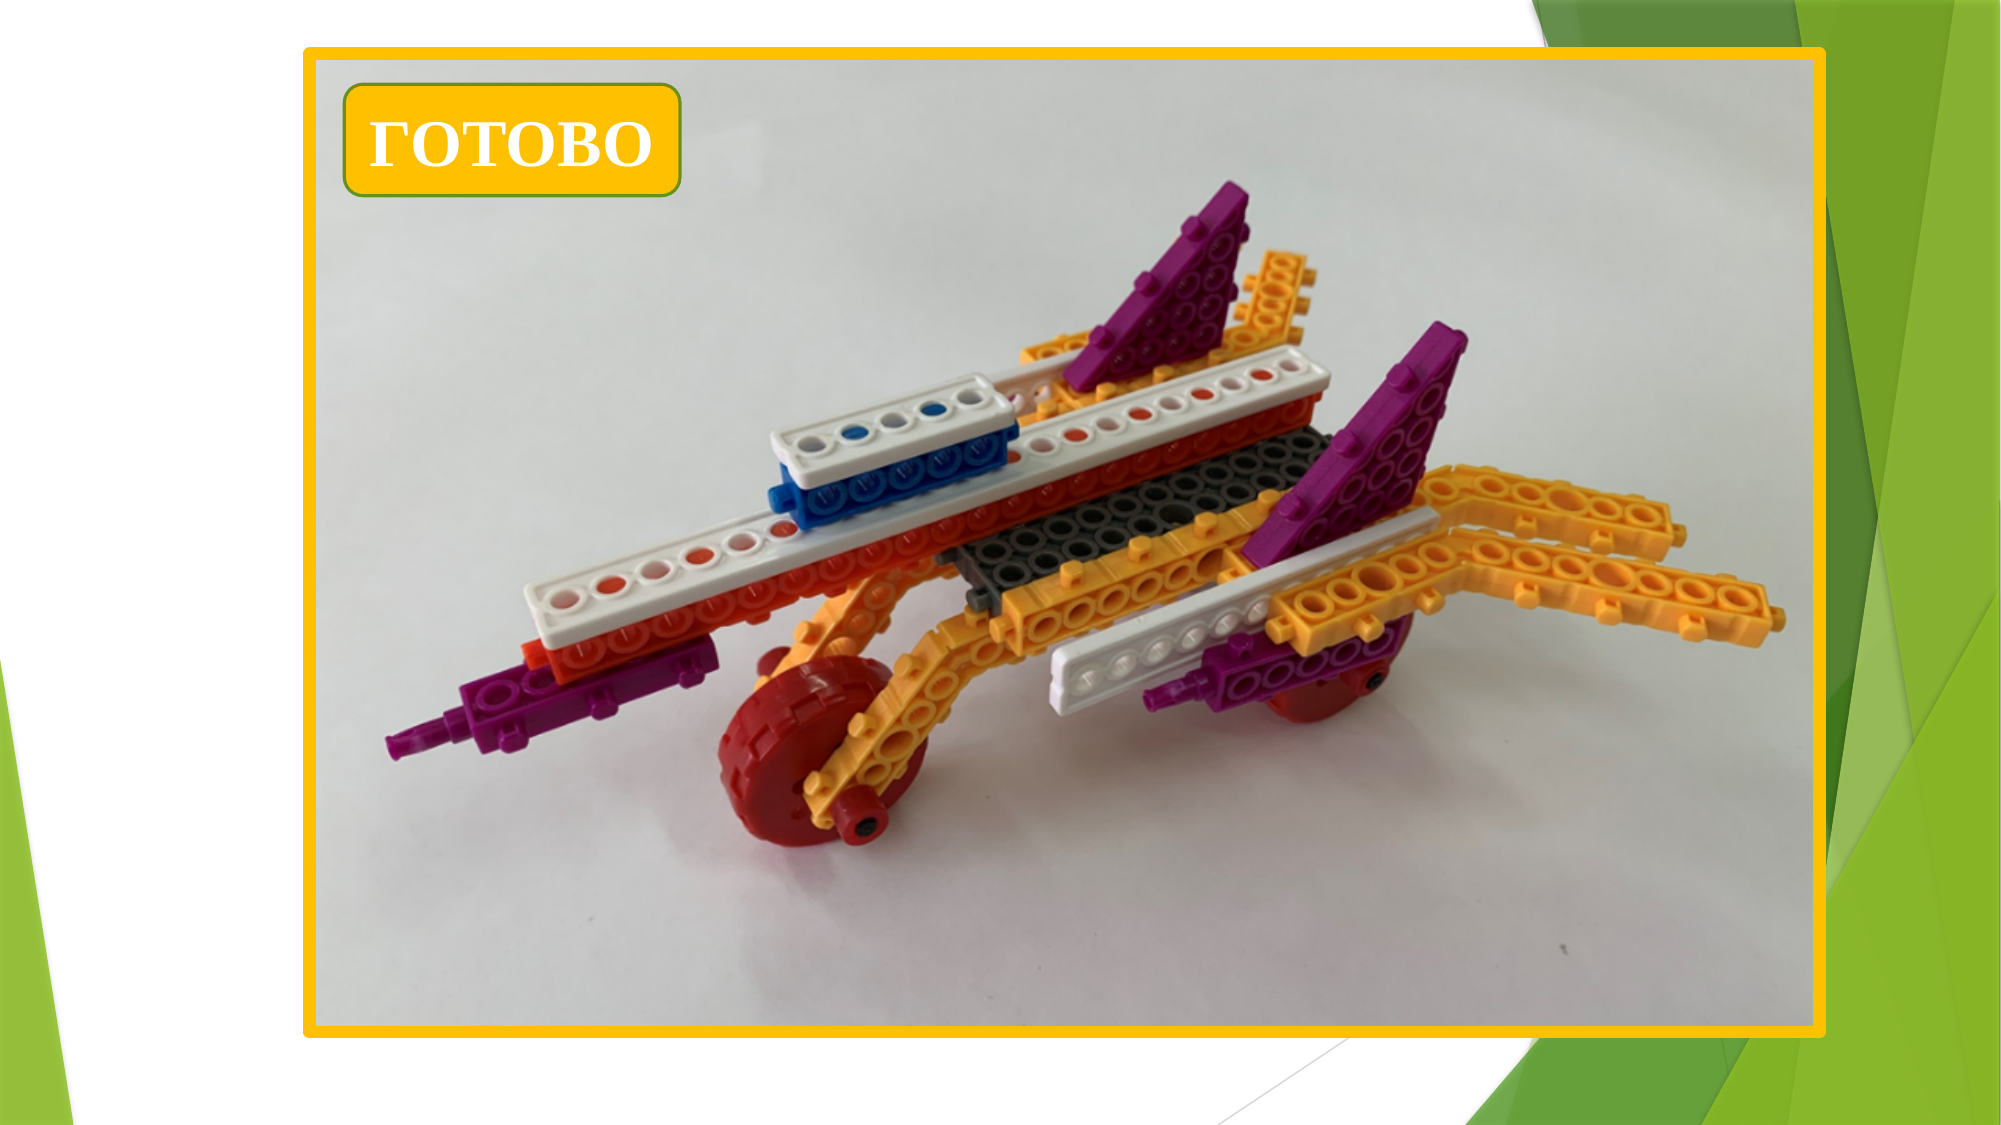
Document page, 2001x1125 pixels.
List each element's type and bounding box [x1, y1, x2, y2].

picture [315, 59, 1814, 1027]
